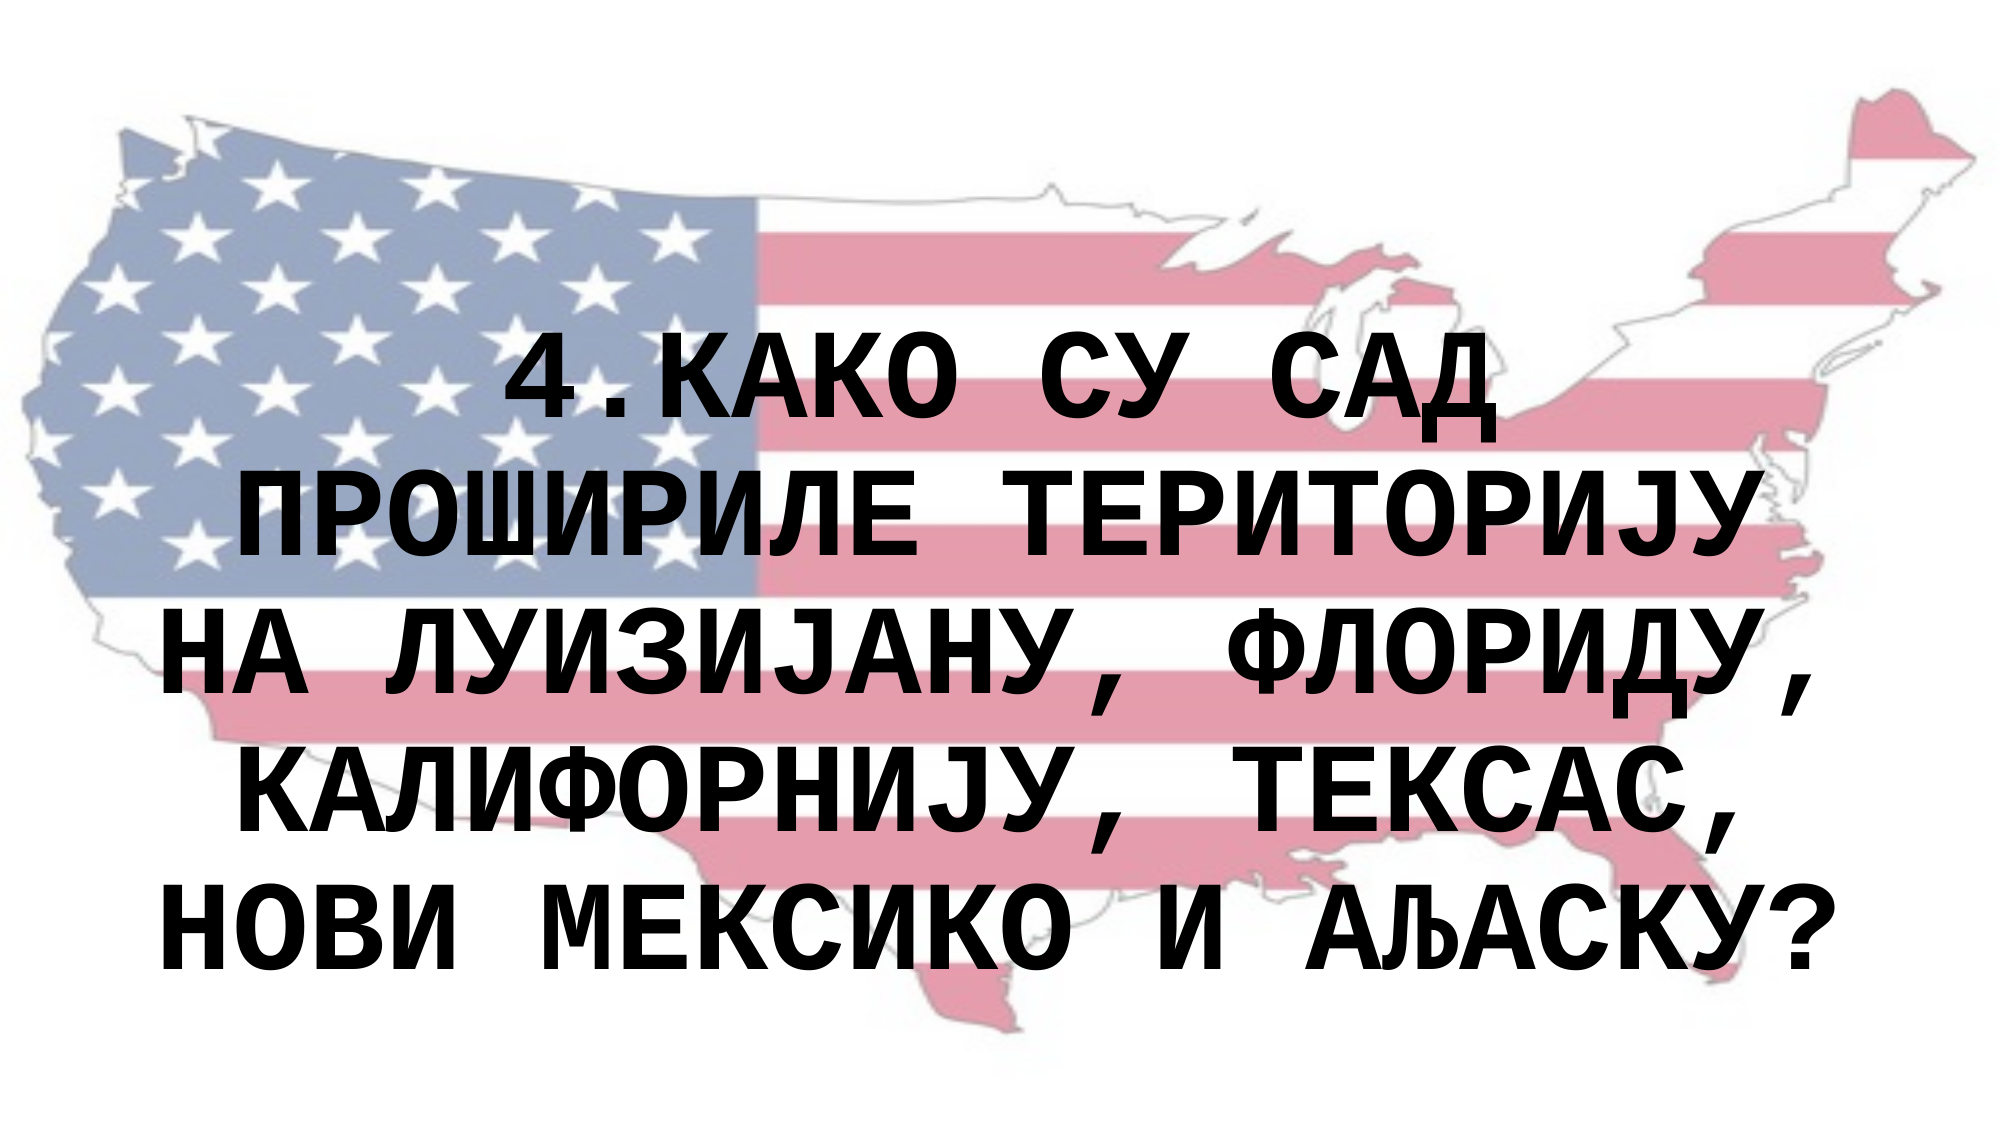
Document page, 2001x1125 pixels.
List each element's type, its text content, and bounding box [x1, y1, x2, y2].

list 4.КАКО СУ САД ПРОШИРИЛЕ ТЕРИТОРИЈУ НА ЛУИЗИЈАНУ, ФЛОРИДУ, КАЛИФОРНИЈУ, ТЕКСАС, НОВИ МЕКСИКО И АЉАСКУ? [137, 299, 1863, 1014]
